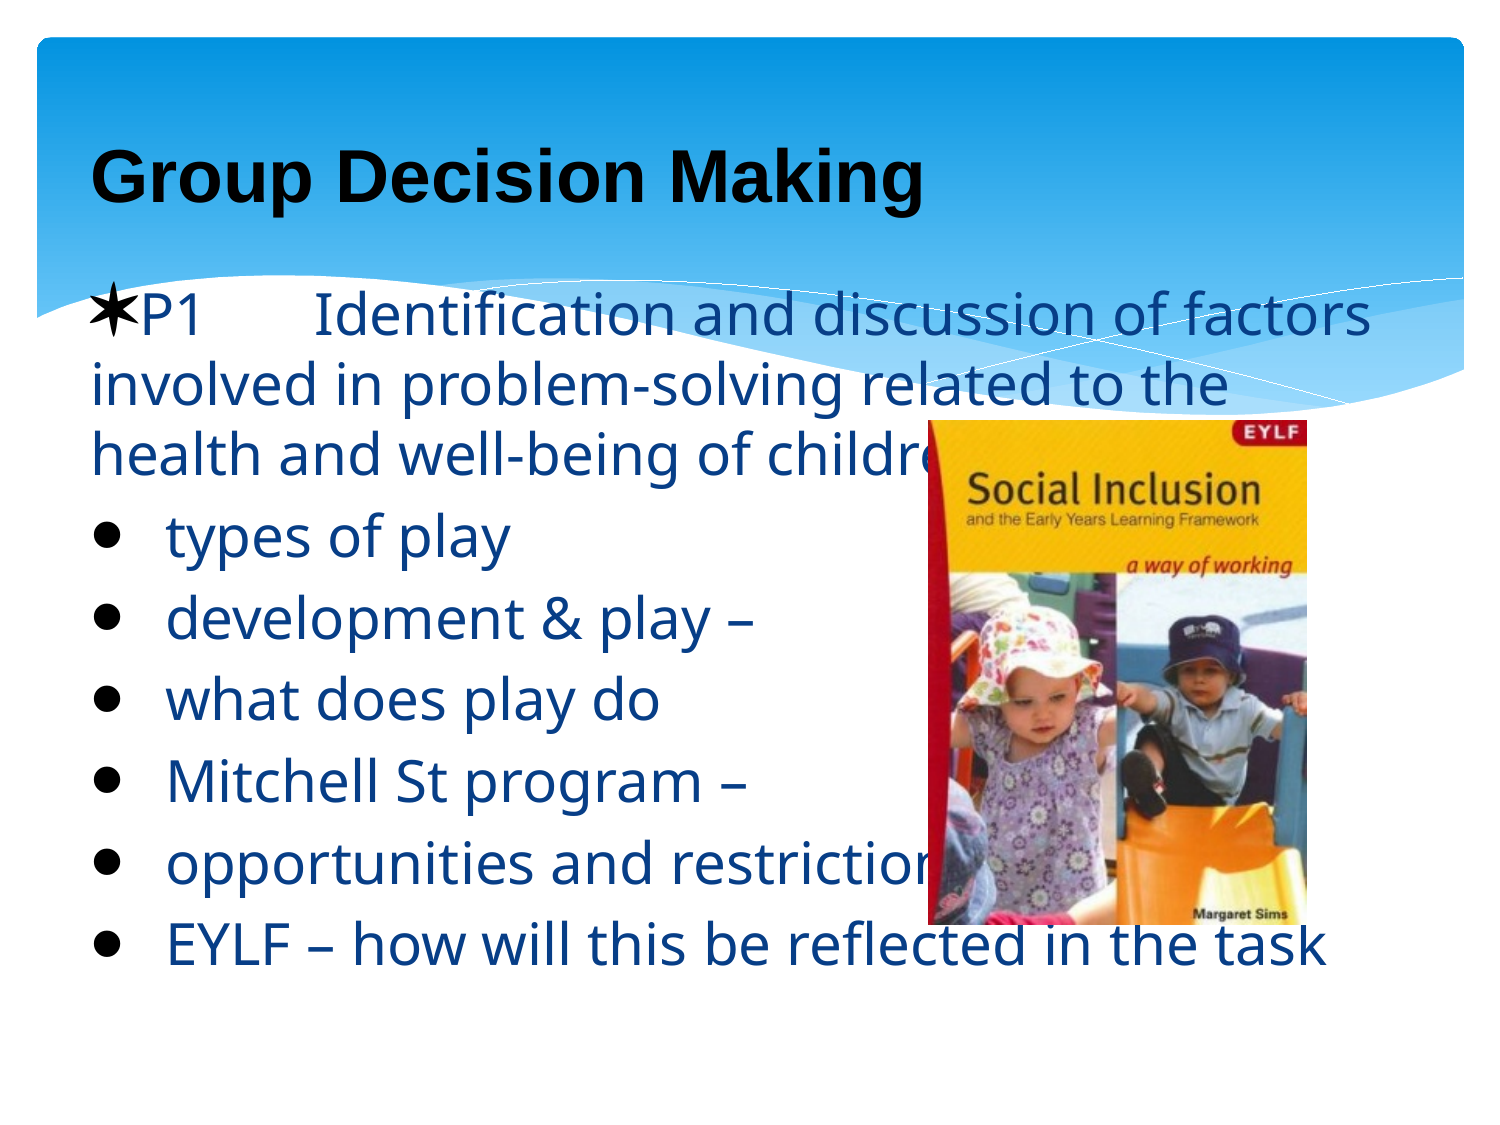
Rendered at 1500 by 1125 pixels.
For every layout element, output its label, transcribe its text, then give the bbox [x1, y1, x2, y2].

picture [928, 420, 1308, 925]
title Group Decision Making [75, 14, 1425, 233]
list P1 Identification and discussion of factors involved in problem-solving related to the health and well-being of children. types of play development & play – what does play do Mitchell St program – opportunities and restrictions EYLF – how will this be reflected in the task [75, 262, 1425, 1125]
